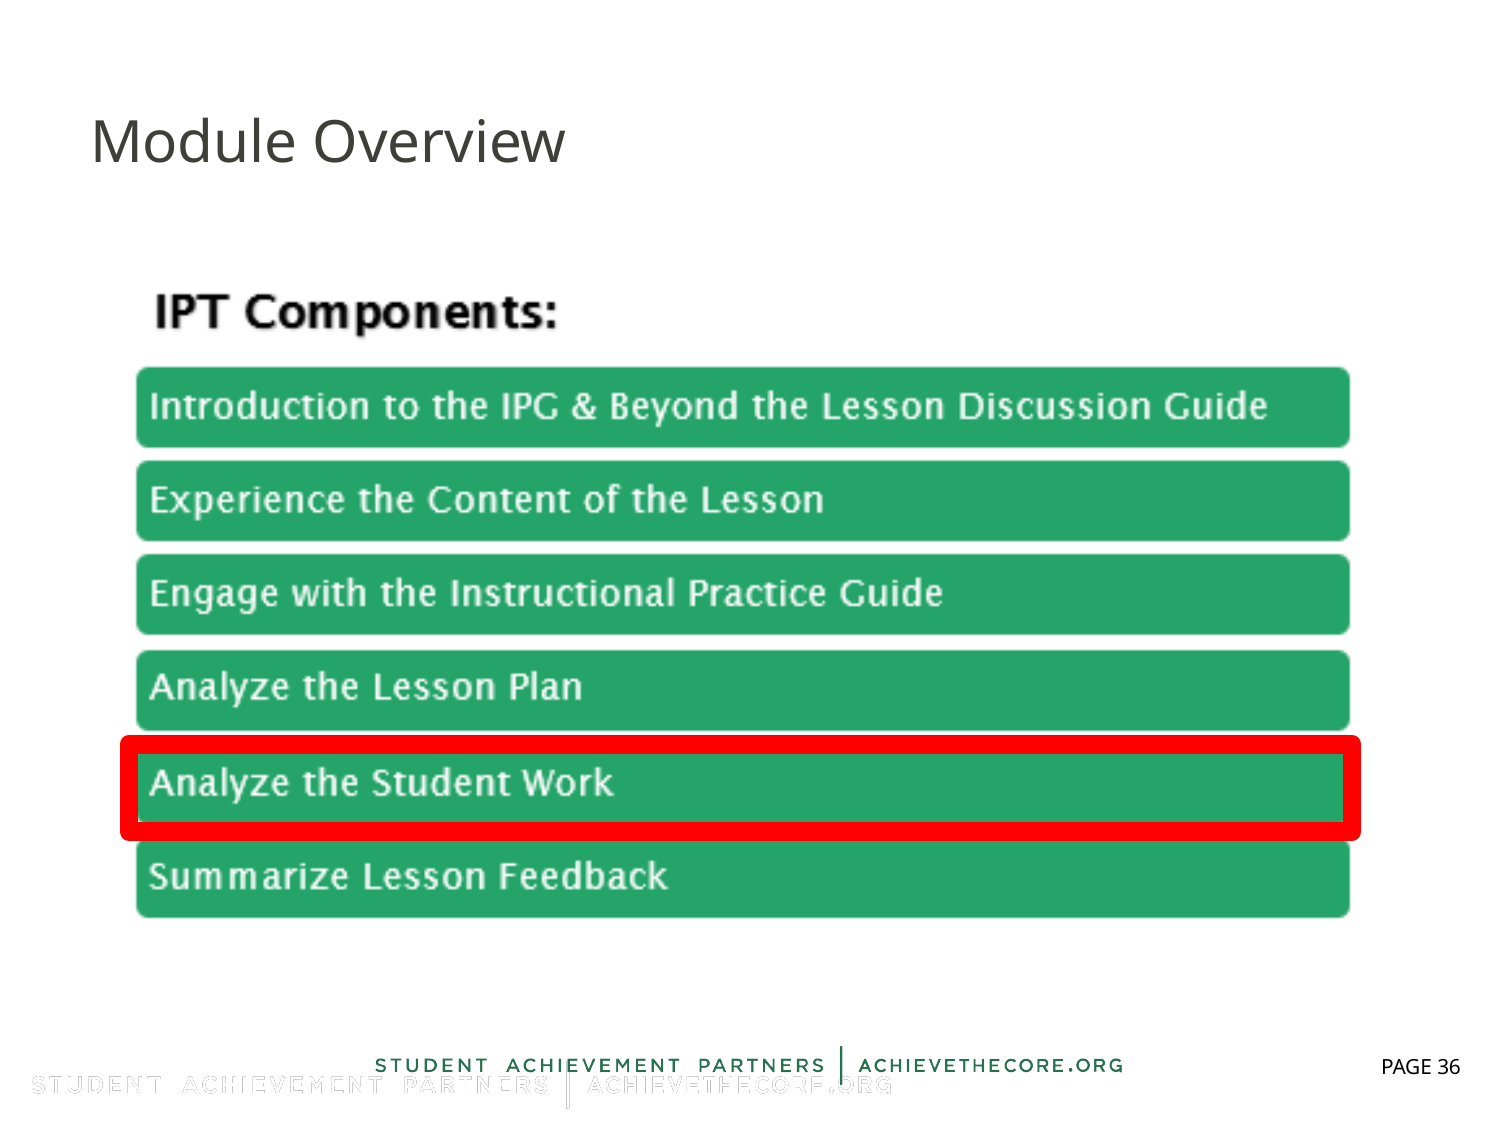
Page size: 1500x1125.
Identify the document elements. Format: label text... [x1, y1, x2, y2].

title Module Overview [75, 45, 1425, 233]
picture [12, 1046, 1122, 1112]
picture [119, 251, 1362, 943]
